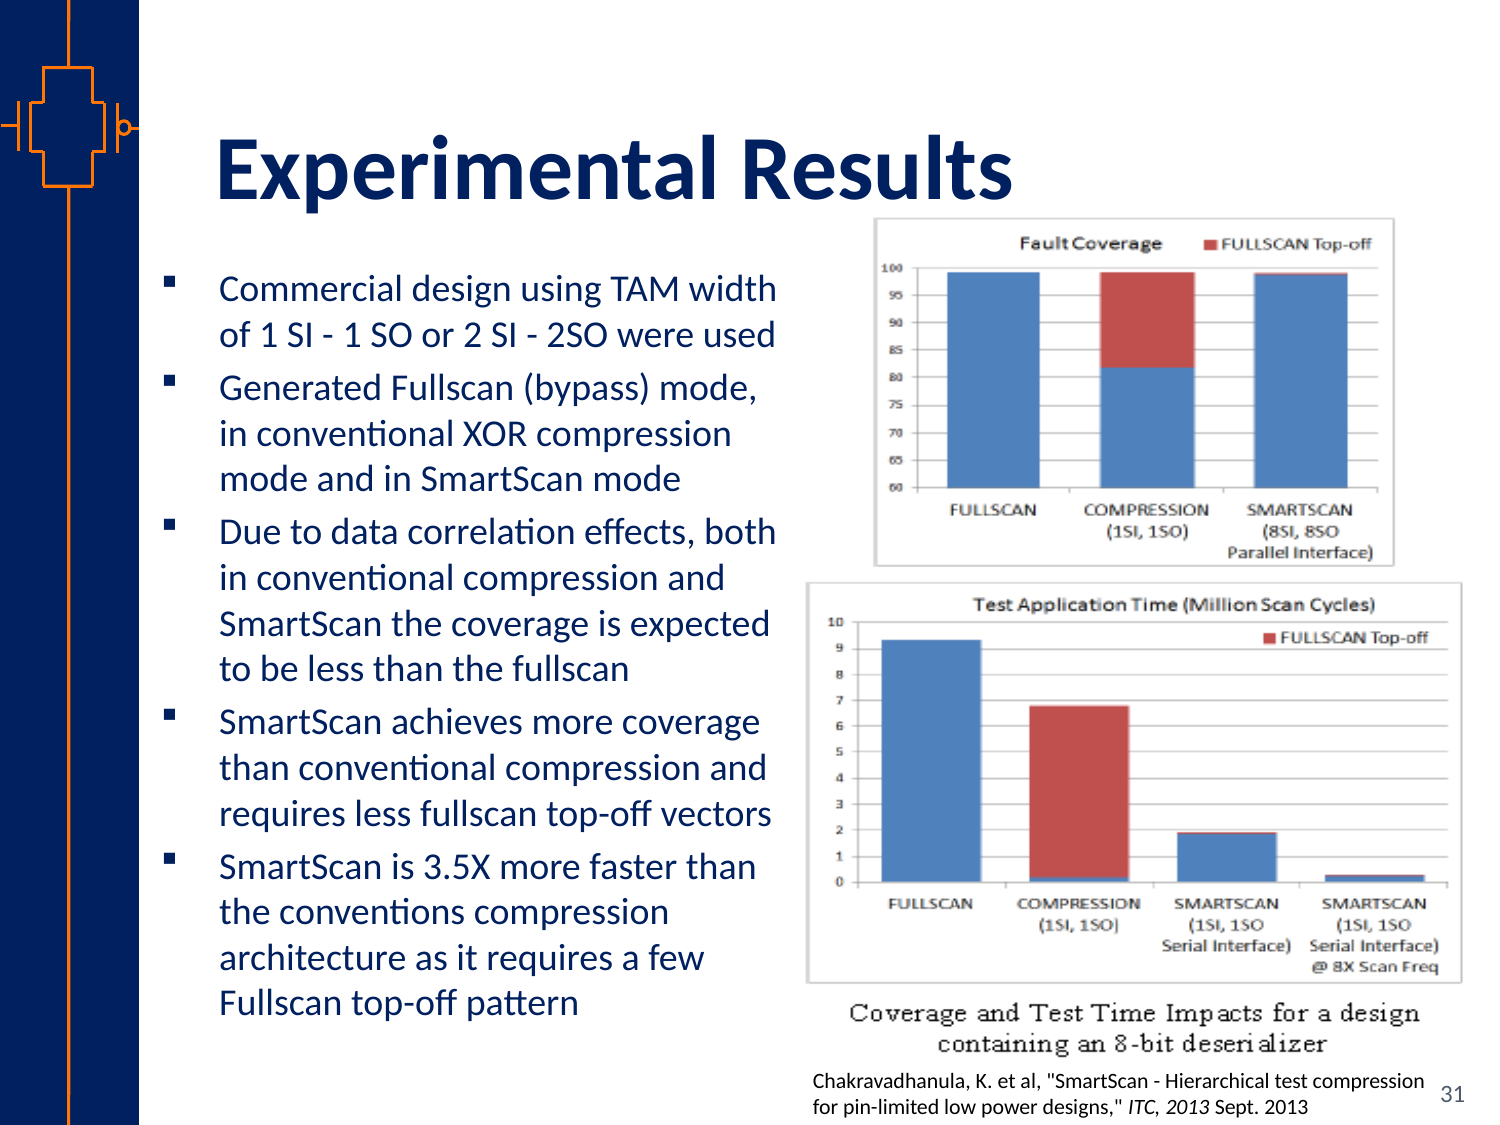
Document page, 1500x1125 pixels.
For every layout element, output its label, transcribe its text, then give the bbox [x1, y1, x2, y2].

text_box Chakravadhanula, K. et al, "SmartScan - Hierarchical test compression for pin-limited low power designs," ITC, 2013 Sept. 2013 [798, 1070, 1446, 1125]
title Experimental Results [200, 37, 1388, 225]
picture [797, 212, 1500, 1060]
slide_number 31 [1446, 1070, 1488, 1123]
list Commercial design using TAM width of 1 SI - 1 SO or 2 SI - 2SO were used Generated Fullscan (bypass) mode, in conventional XOR compression mode and in SmartScan mode Due to data correlation effects, both in conventional compression and SmartScan the coverage is expected to be less than the fullscan SmartScan achieves more coverage than conventional compression and requires less fullscan top-off vectors SmartScan is 3.5X more faster than the conventions compression architecture as it requires a few Fullscan top-off pattern [145, 256, 786, 1048]
